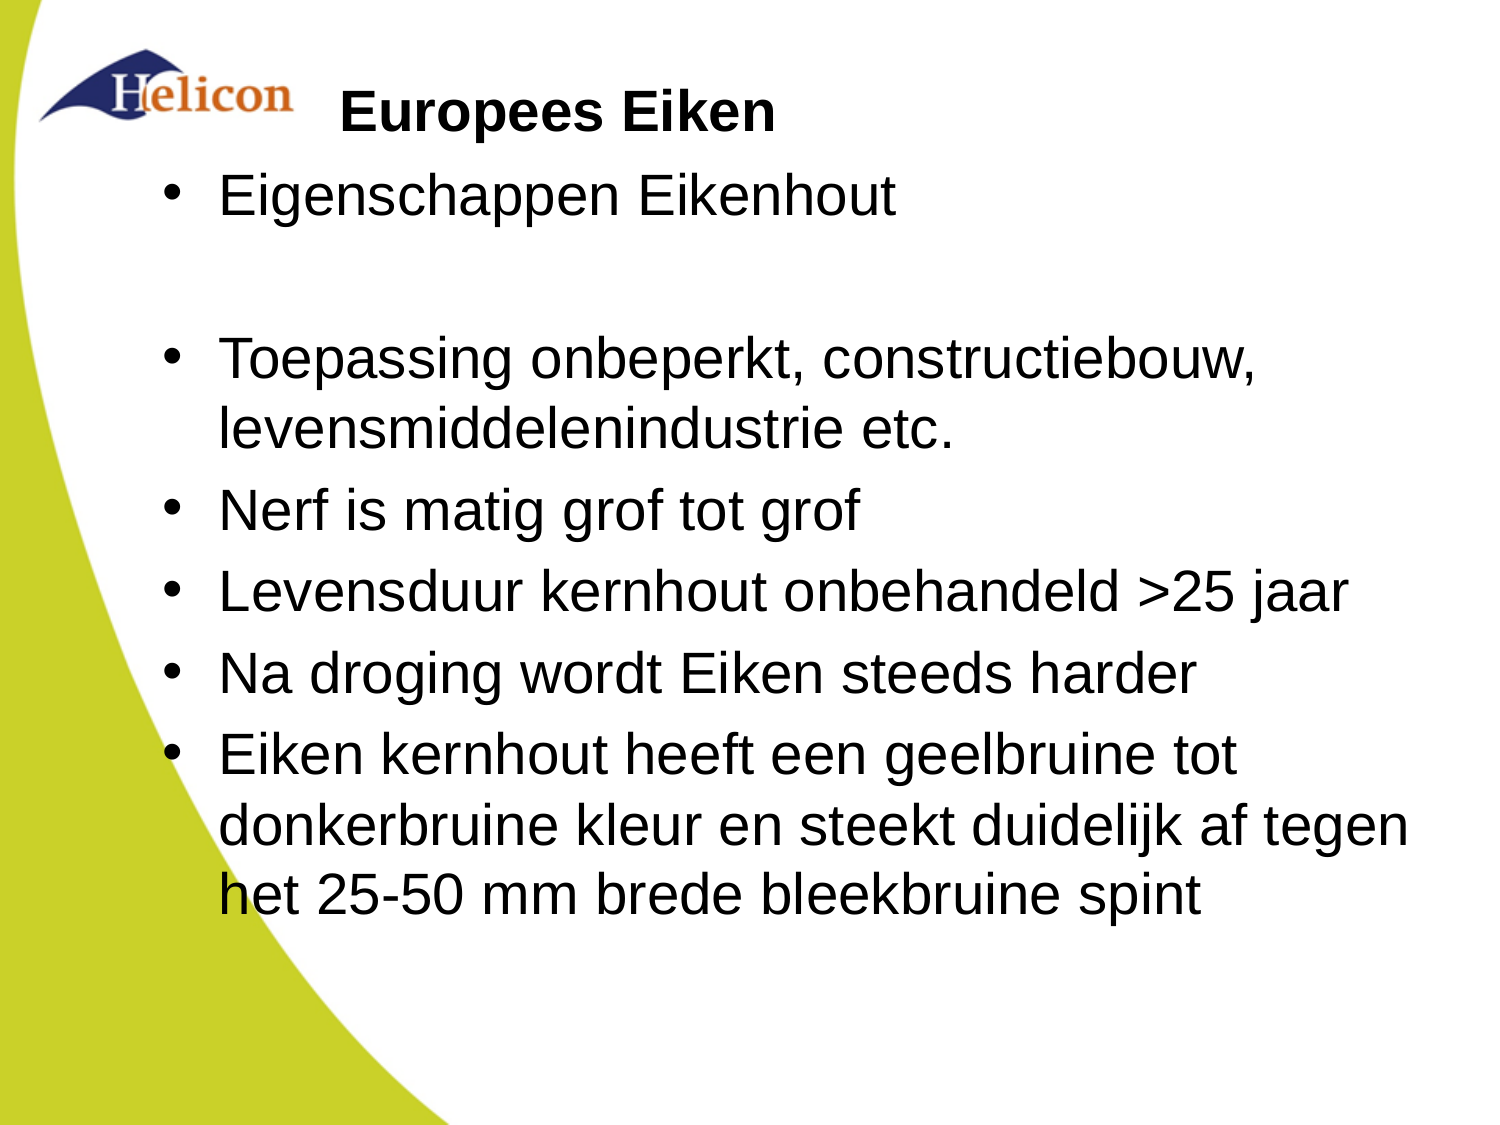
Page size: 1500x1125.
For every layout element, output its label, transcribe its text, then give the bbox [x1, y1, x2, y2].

picture [0, 0, 1500, 1125]
list Eigenschappen Eikenhout Toepassing onbeperkt, constructiebouw, levensmiddelenindustrie etc. Nerf is matig grof tot grof Levensduur kernhout onbehandeld >25 jaar Na droging wordt Eiken steeds harder Eiken kernhout heeft een geelbruine tot donkerbruine kleur en steekt duidelijk af tegen het 25-50 mm brede bleekbruine spint [147, 149, 1459, 958]
title Europees Eiken [324, 54, 1415, 149]
